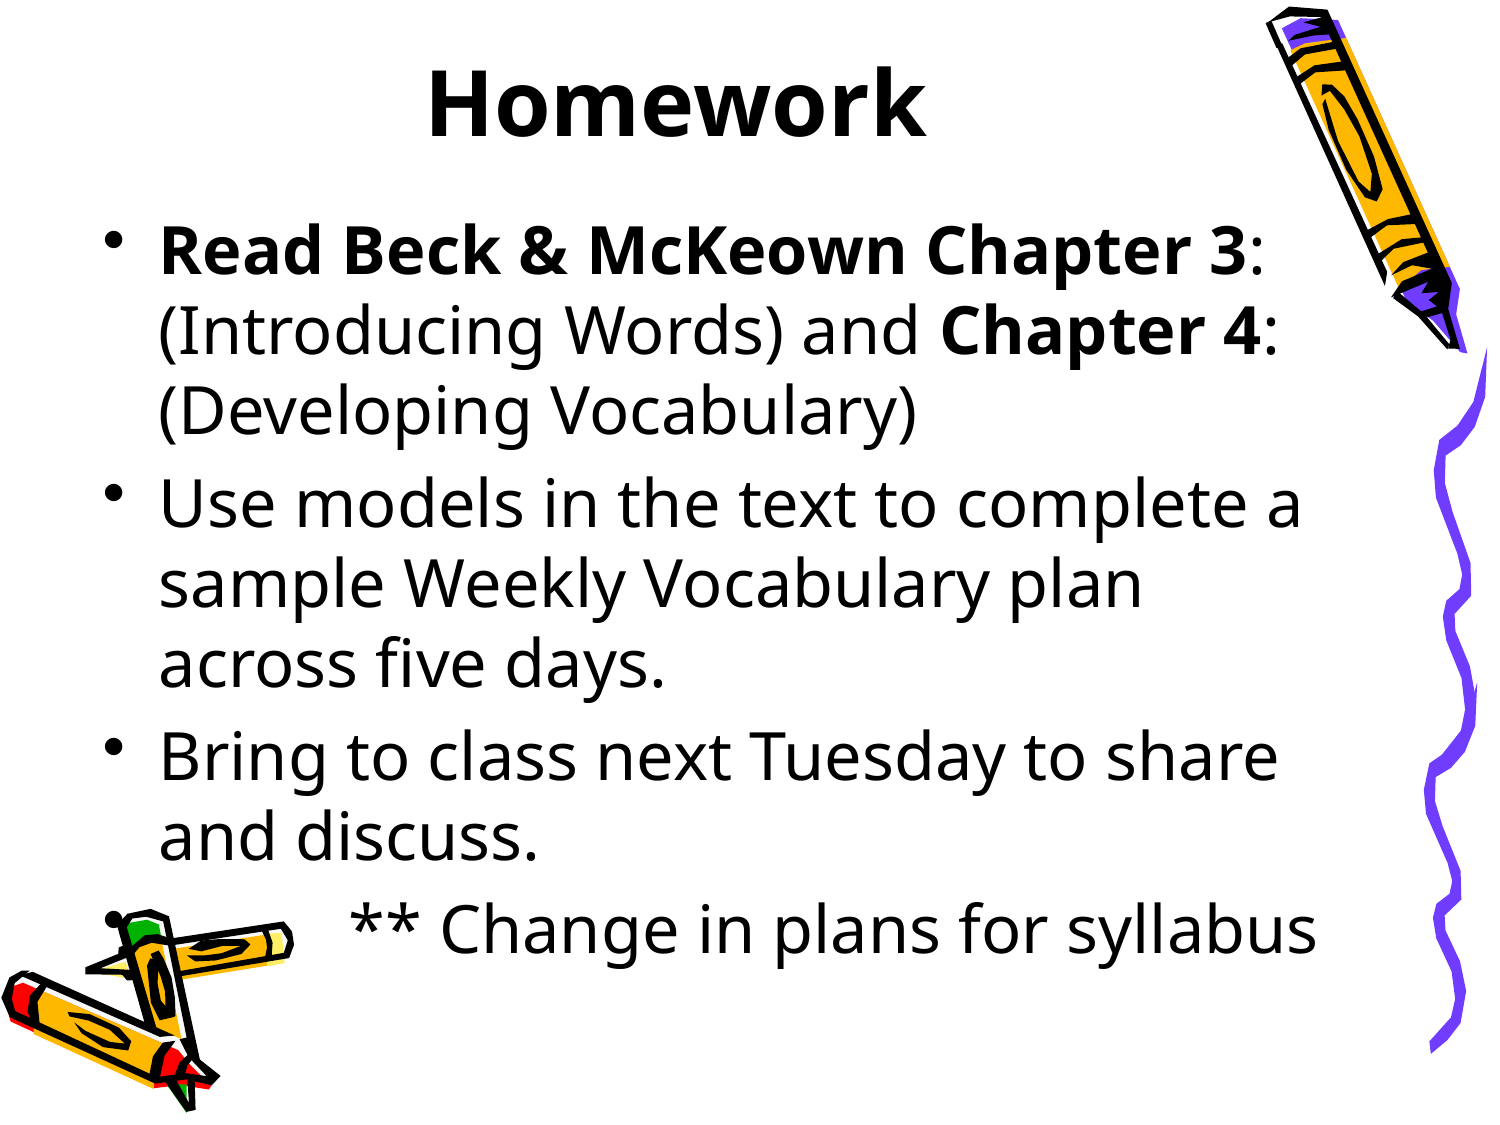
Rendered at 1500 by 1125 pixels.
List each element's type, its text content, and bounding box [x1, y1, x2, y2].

title Homework [112, 0, 1240, 163]
list Read Beck & McKeown Chapter 3: (Introducing Words) and Chapter 4: (Developing Vocabulary) Use models in the text to complete a sample Weekly Vocabulary plan across five days. Bring to class next Tuesday to share and discuss. ** Change in plans for syllabus [87, 199, 1351, 801]
